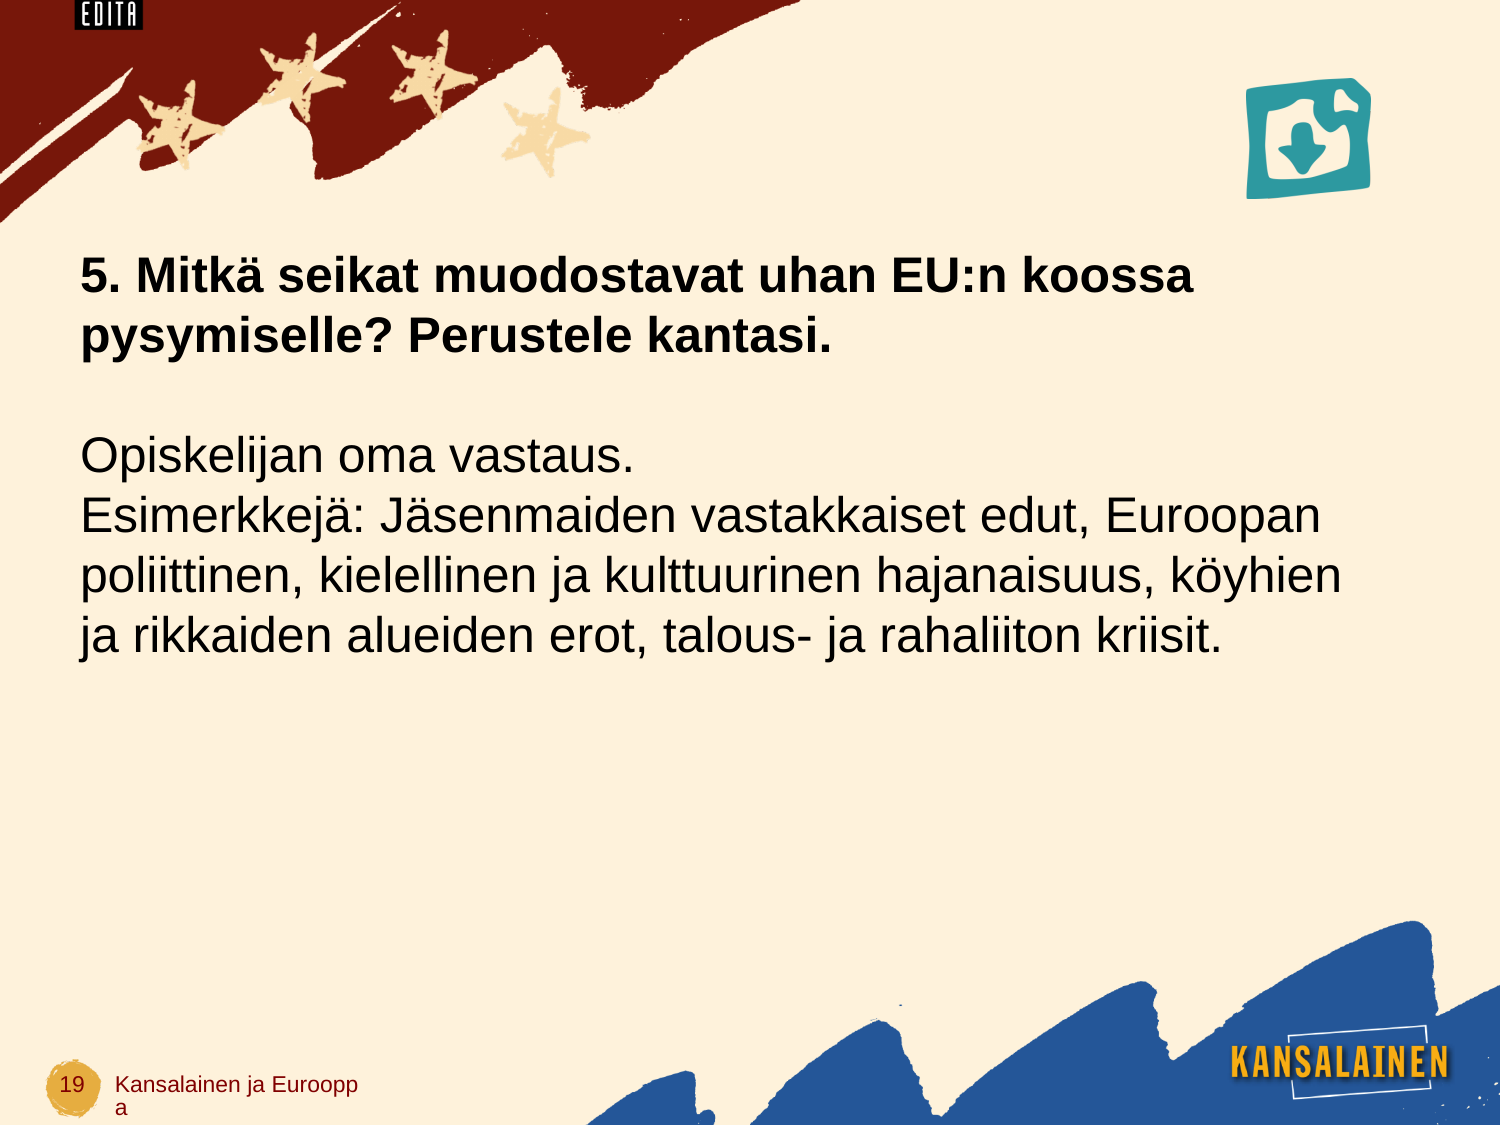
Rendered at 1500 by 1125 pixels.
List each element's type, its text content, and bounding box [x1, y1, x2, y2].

footer Kansalainen ja Eurooppa [99, 1062, 376, 1125]
text_box 5. Mitkä seikat muodostavat uhan EU:n koossa pysymiselle? Perustele kantasi. Opiskelijan oma vastaus. Esimerkkejä: Jäsenmaiden vastakkaiset edut, Euroopan poliittinen, kielellinen ja kulttuurinen hajanaisuus, köyhien ja rikkaiden alueiden erot, talous- ja rahaliiton kriisit. [64, 235, 1400, 670]
slide_number 19 [37, 1062, 99, 1125]
picture [0, 0, 1500, 1125]
